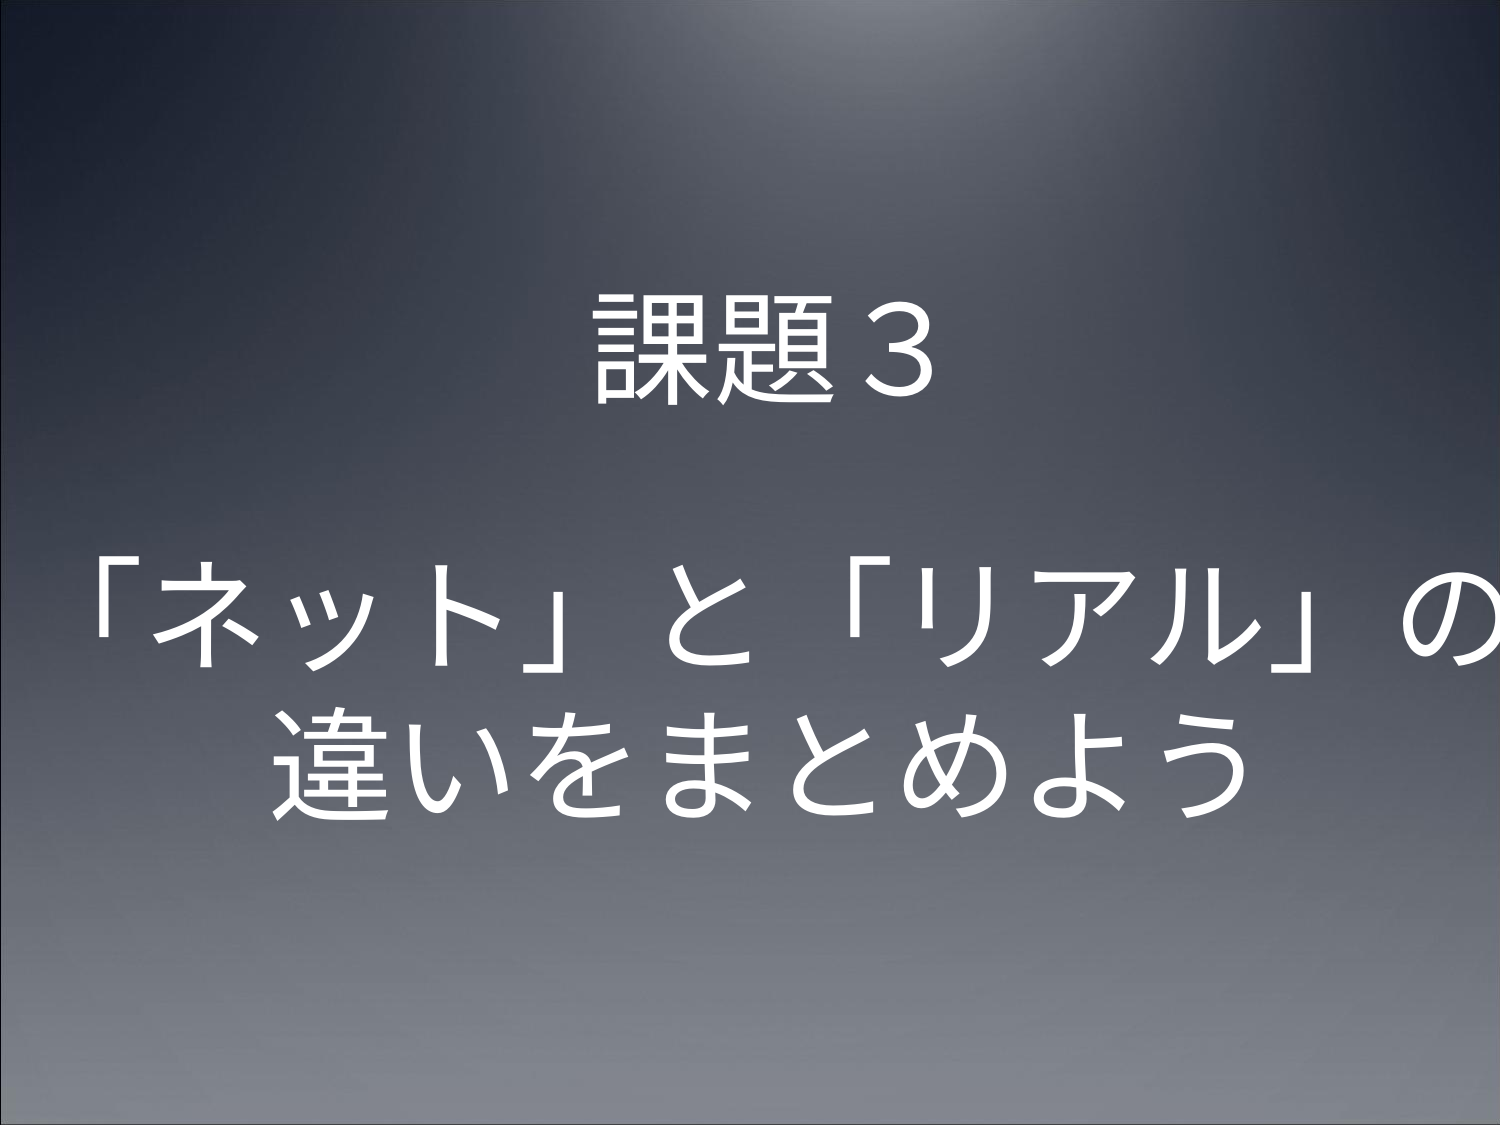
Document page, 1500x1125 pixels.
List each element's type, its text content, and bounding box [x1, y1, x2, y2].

text_box 「ネット」と「リアル」の 違いをまとめよう [4, 529, 1500, 845]
text_box 課題３ [573, 262, 979, 428]
picture [0, 0, 1500, 1125]
